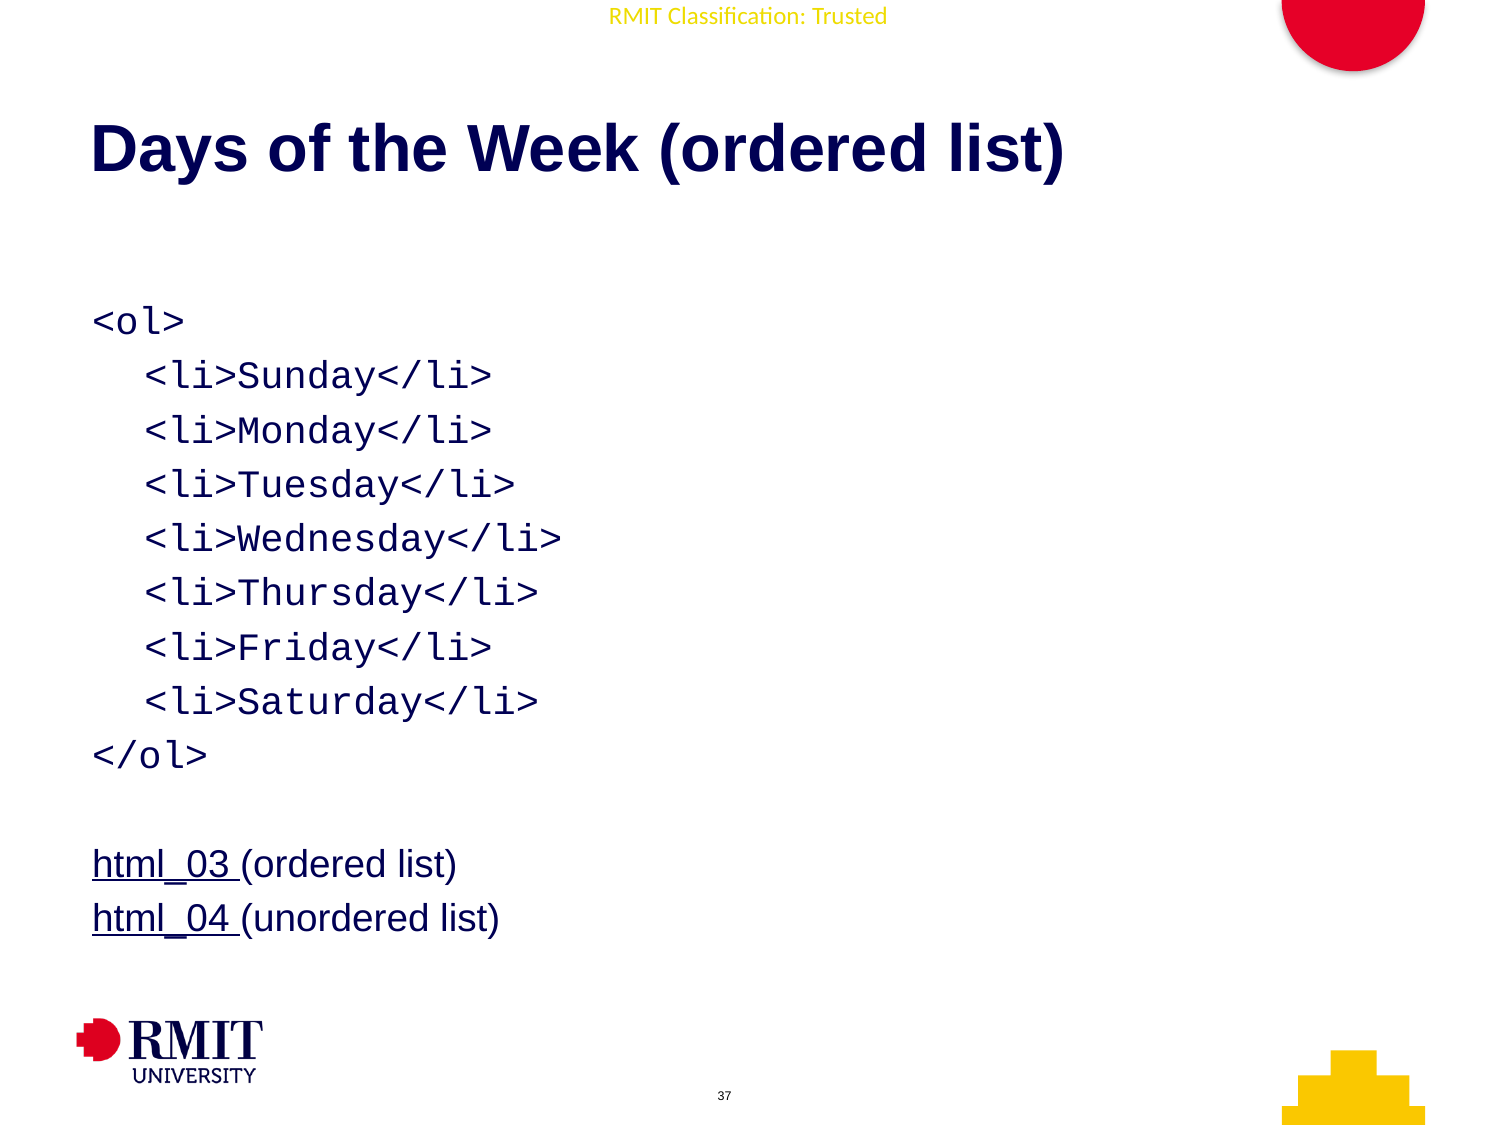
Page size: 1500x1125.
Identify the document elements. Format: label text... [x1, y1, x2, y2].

title Days of the Week (ordered list) [75, 23, 1237, 267]
list <ol> <li>Sunday</li> <li>Monday</li> <li>Tuesday</li> <li>Wednesday</li> <li>Thursday</li> <li>Friday</li> <li>Saturday</li> </ol> html_03 (ordered list) html_04 (unordered list) [75, 288, 1425, 952]
picture [57, 1001, 281, 1102]
